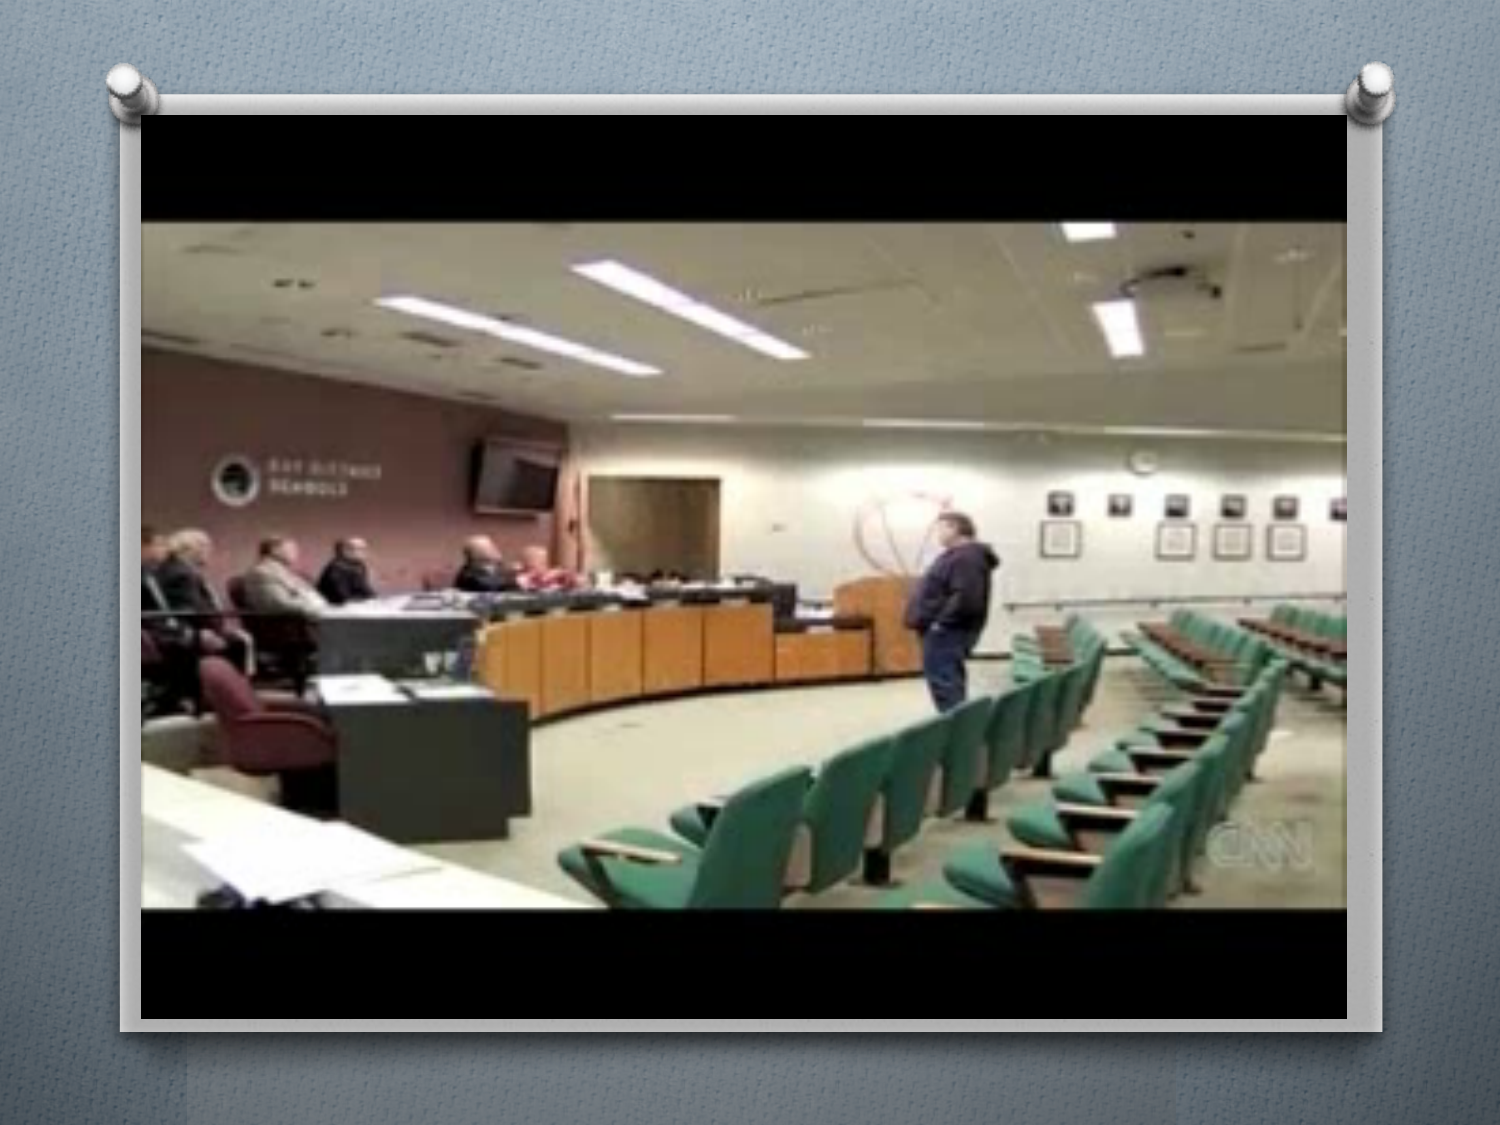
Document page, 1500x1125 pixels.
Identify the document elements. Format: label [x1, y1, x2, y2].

picture [1317, 34, 1437, 156]
text_box [140, 114, 1348, 1020]
picture [76, 30, 198, 144]
